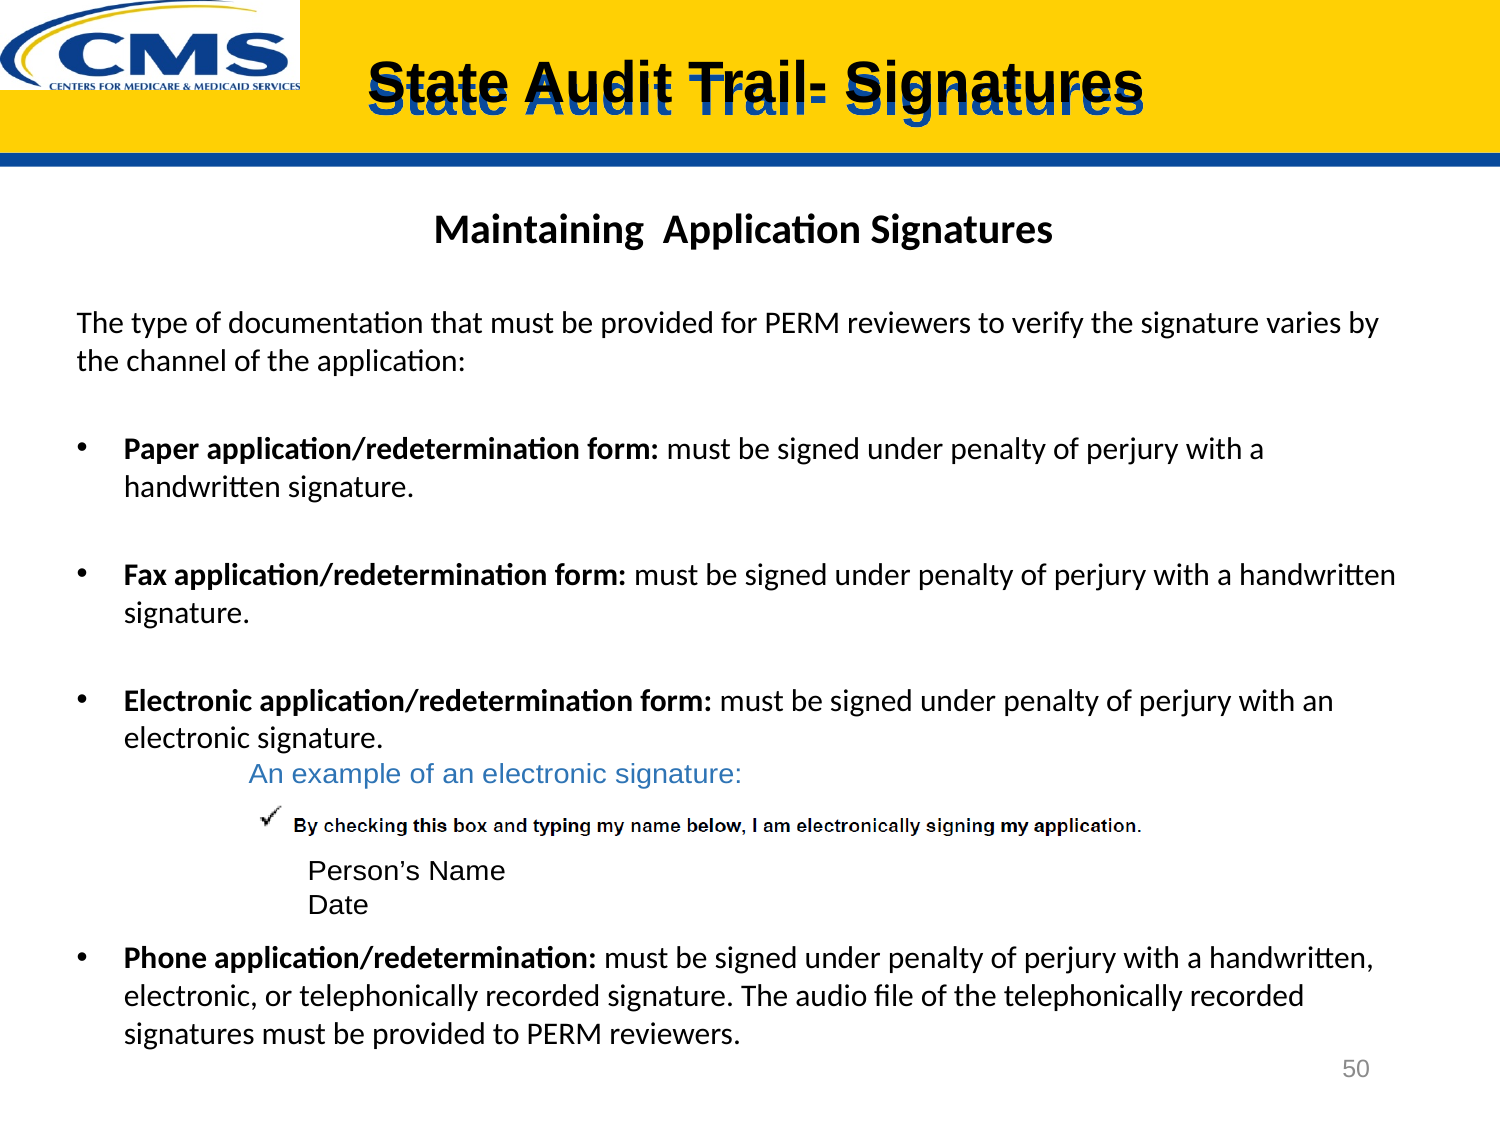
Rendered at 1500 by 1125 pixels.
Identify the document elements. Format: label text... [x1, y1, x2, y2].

picture [178, 757, 1164, 947]
picture [0, 0, 300, 90]
list Maintaining Application Signatures The type of documentation that must be provided for PERM reviewers to verify the signature varies by the channel of the application: Paper application/redetermination form: must be signed under penalty of perjury with a handwritten signature. Fax application/redetermination form: must be signed under penalty of perjury with a handwritten signature. Electronic application/redetermination form: must be signed under penalty of perjury with an electronic signature. Phone application/redetermination: must be signed under penalty of perjury with a handwritten, electronic, or telephonically recorded signature. The audio file of the telephonically recorded signatures must be provided to PERM reviewers. [61, 194, 1425, 1083]
slide_number 50 [1275, 1037, 1438, 1098]
title State Audit Trail- Signatures [0, 22, 1500, 137]
